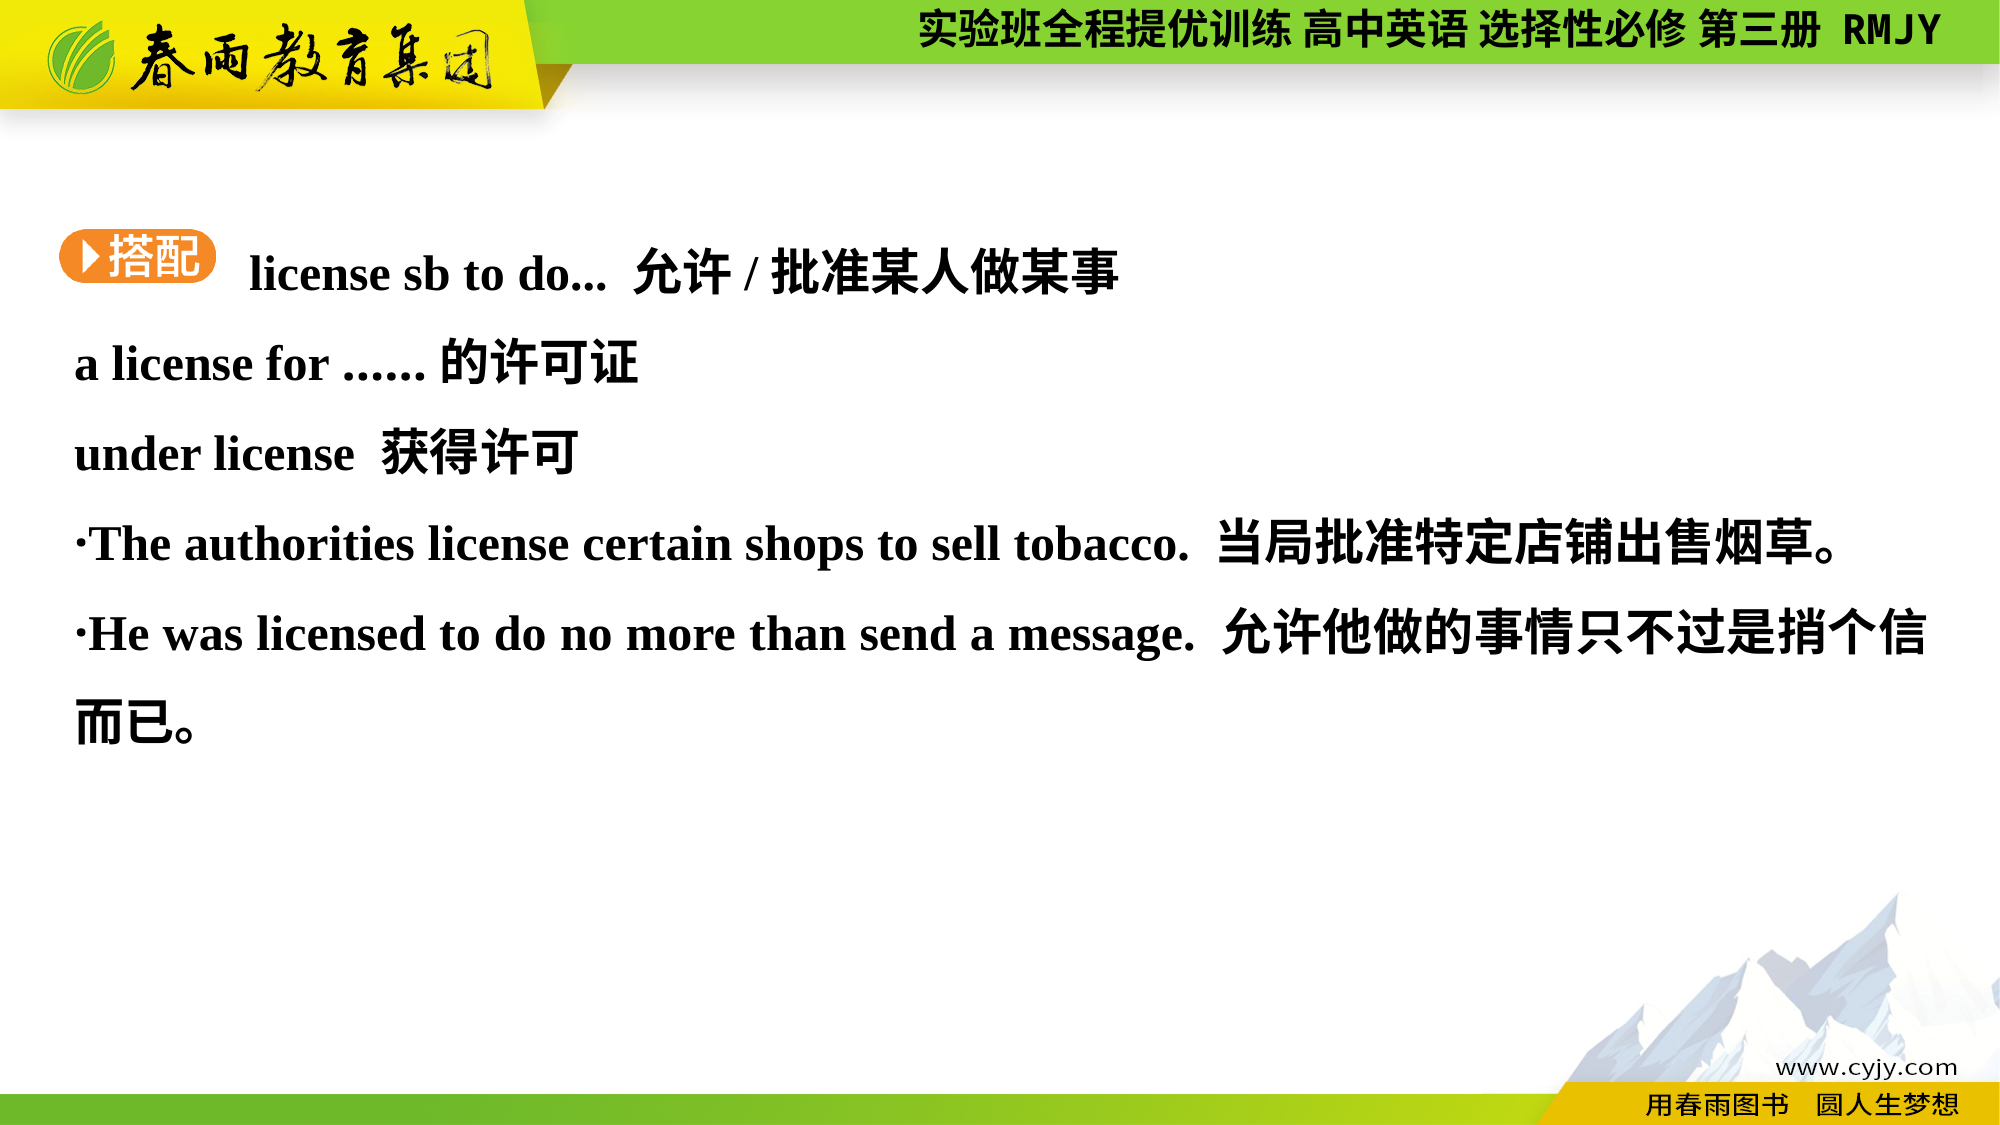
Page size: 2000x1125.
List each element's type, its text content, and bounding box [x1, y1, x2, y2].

list license sb to do... 允许/批准某人做某事 a license for ……的许可证 under license 获得许可 ·The authorities license certain shops to sell tobacco. 当局批准特定店铺出售烟草。 ·He was licensed to do no more than send a message. 允许他做的事情只不过是捎个信而已。 [59, 202, 1944, 764]
picture [0, 0, 2000, 1125]
